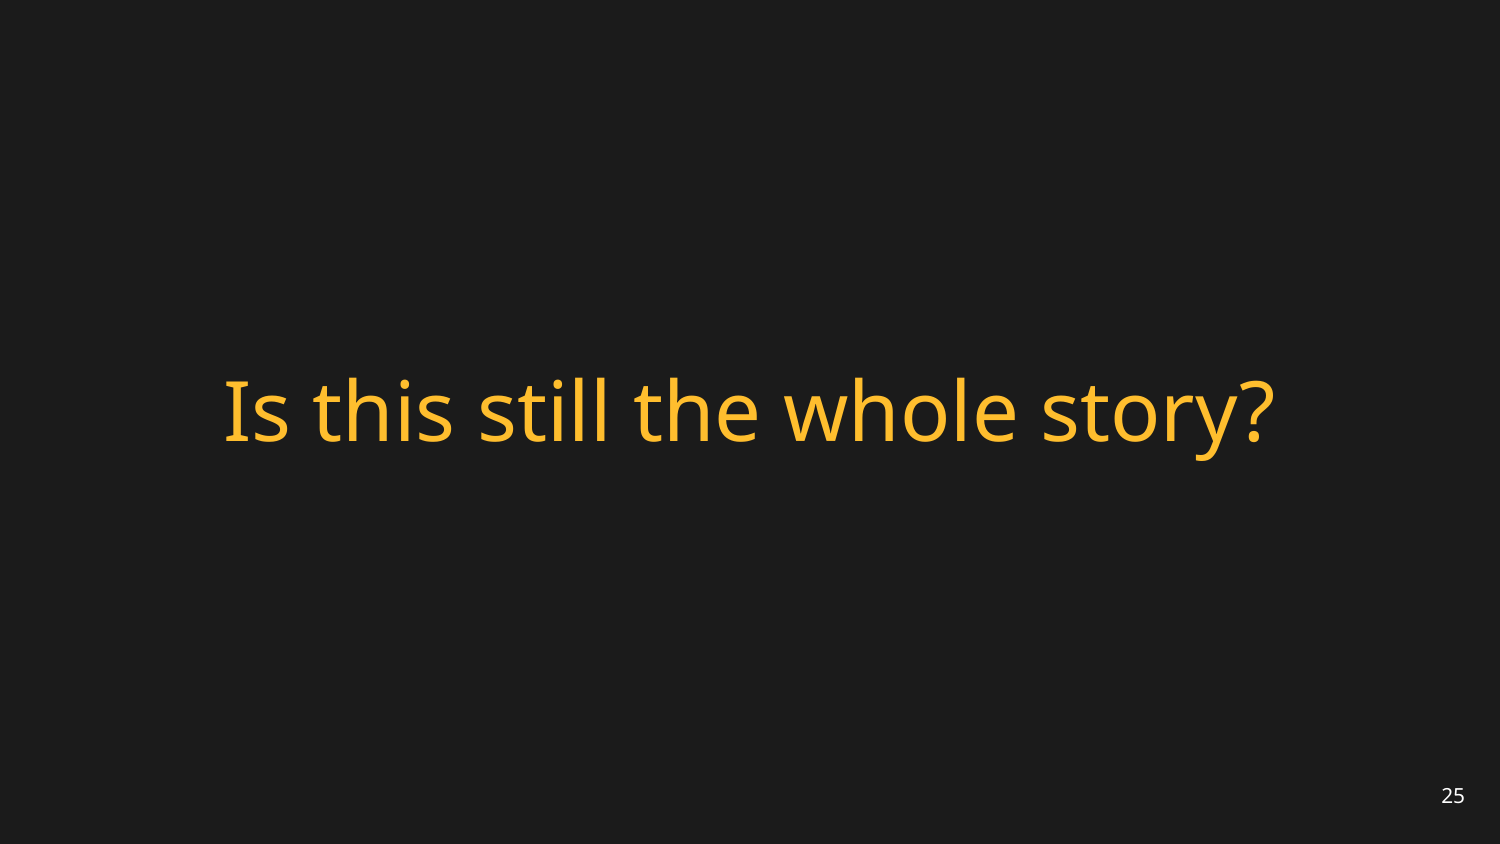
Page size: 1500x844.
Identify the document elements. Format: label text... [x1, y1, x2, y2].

title Is this still the whole story? [51, 72, 1449, 753]
slide_number 25 [1389, 764, 1480, 830]
